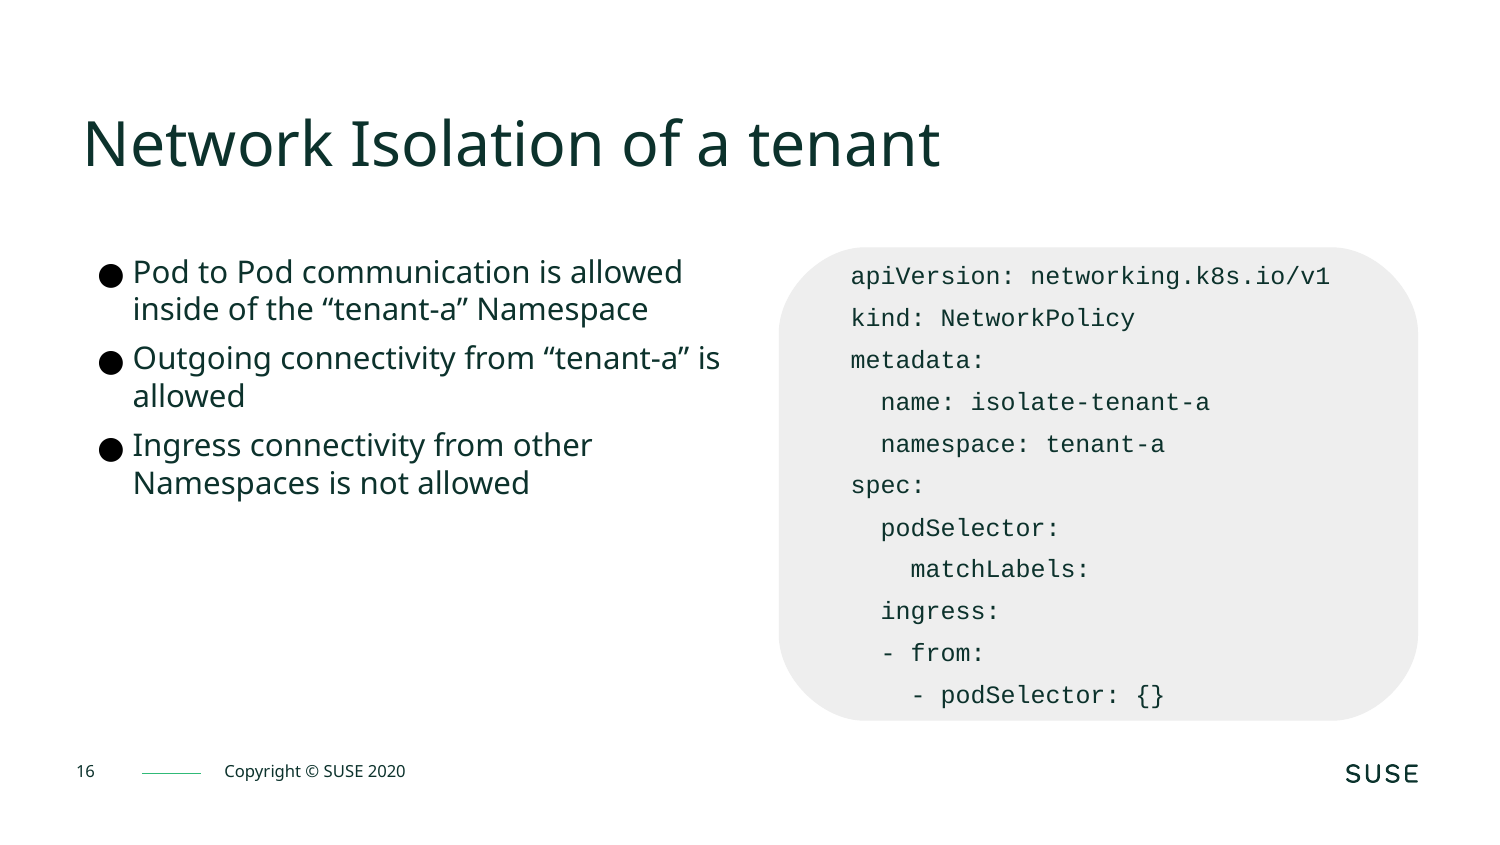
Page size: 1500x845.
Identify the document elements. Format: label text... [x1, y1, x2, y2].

text_box apiVersion: networking.k8s.io/v1 kind: NetworkPolicy metadata: name: isolate-tenant-a namespace: tenant-a spec: podSelector: matchLabels: ingress: - from: - podSelector: {} [780, 248, 1418, 720]
picture [1346, 764, 1418, 783]
text_box Pod to Pod communication is allowed inside of the “tenant-a” Namespace Outgoing connectivity from “tenant-a” is allowed Ingress connectivity from other Namespaces is not allowed [82, 244, 780, 695]
text_box Network Isolation of a tenant [82, 103, 1453, 260]
